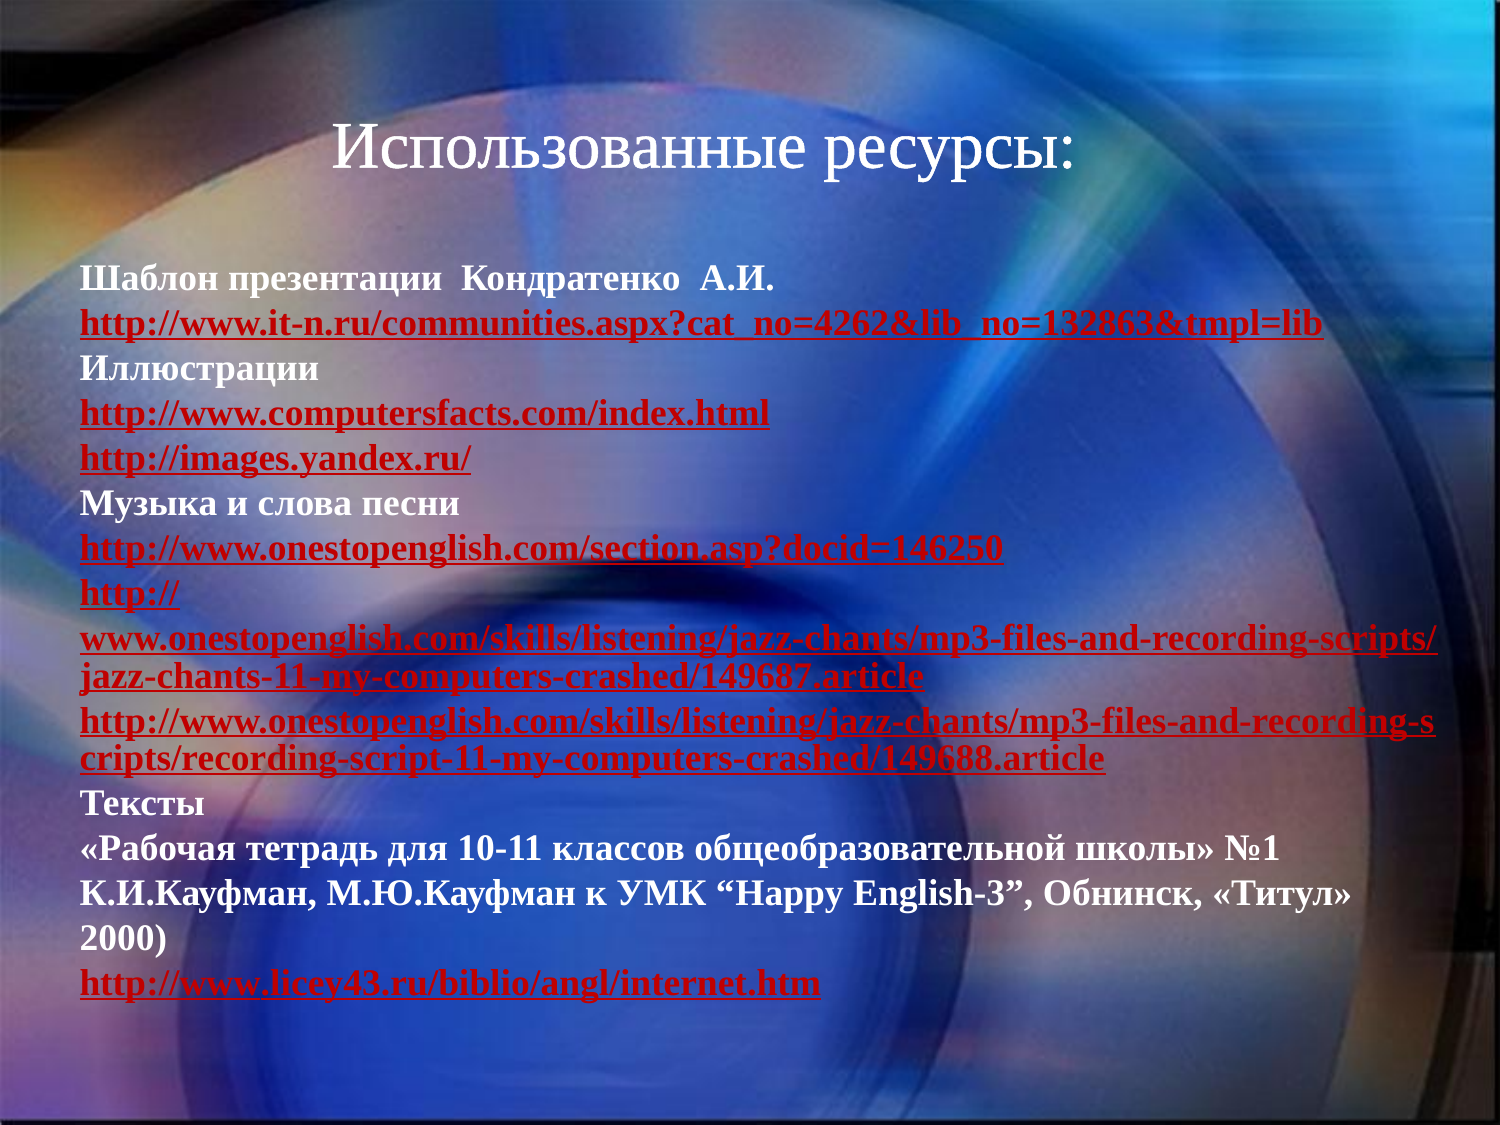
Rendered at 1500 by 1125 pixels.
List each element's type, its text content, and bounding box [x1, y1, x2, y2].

text_box Шаблон презентации Кондратенко А.И. http://www.it-n.ru/communities.aspx?cat_no=4262&lib_no=132863&tmpl=lib Иллюстрации http://www.computersfacts.com/index.html http://images.yandex.ru/ Музыка и слова песни http://www.onestopenglish.com/section.asp?docid=146250 http://www.onestopenglish.com/skills/listening/jazz-chants/mp3-files-and-recording-scripts/jazz-chants-11-my-computers-crashed/149687.article http://www.onestopenglish.com/skills/listening/jazz-chants/mp3-files-and-recording-scripts/recording-script-11-my-computers-crashed/149688.article Тексты «Рабочая тетрадь для 10-11 классов общеобразовательной школы» №1 К.И.Кауфман, М.Ю.Кауфман к УМК “Happy English-3”, Обнинск, «Титул» 2000) http://www.licey43.ru/biblio/angl/internet.htm [64, 210, 1459, 1125]
text_box Использованные ресурсы: [316, 93, 1243, 189]
picture [0, 0, 1500, 1125]
